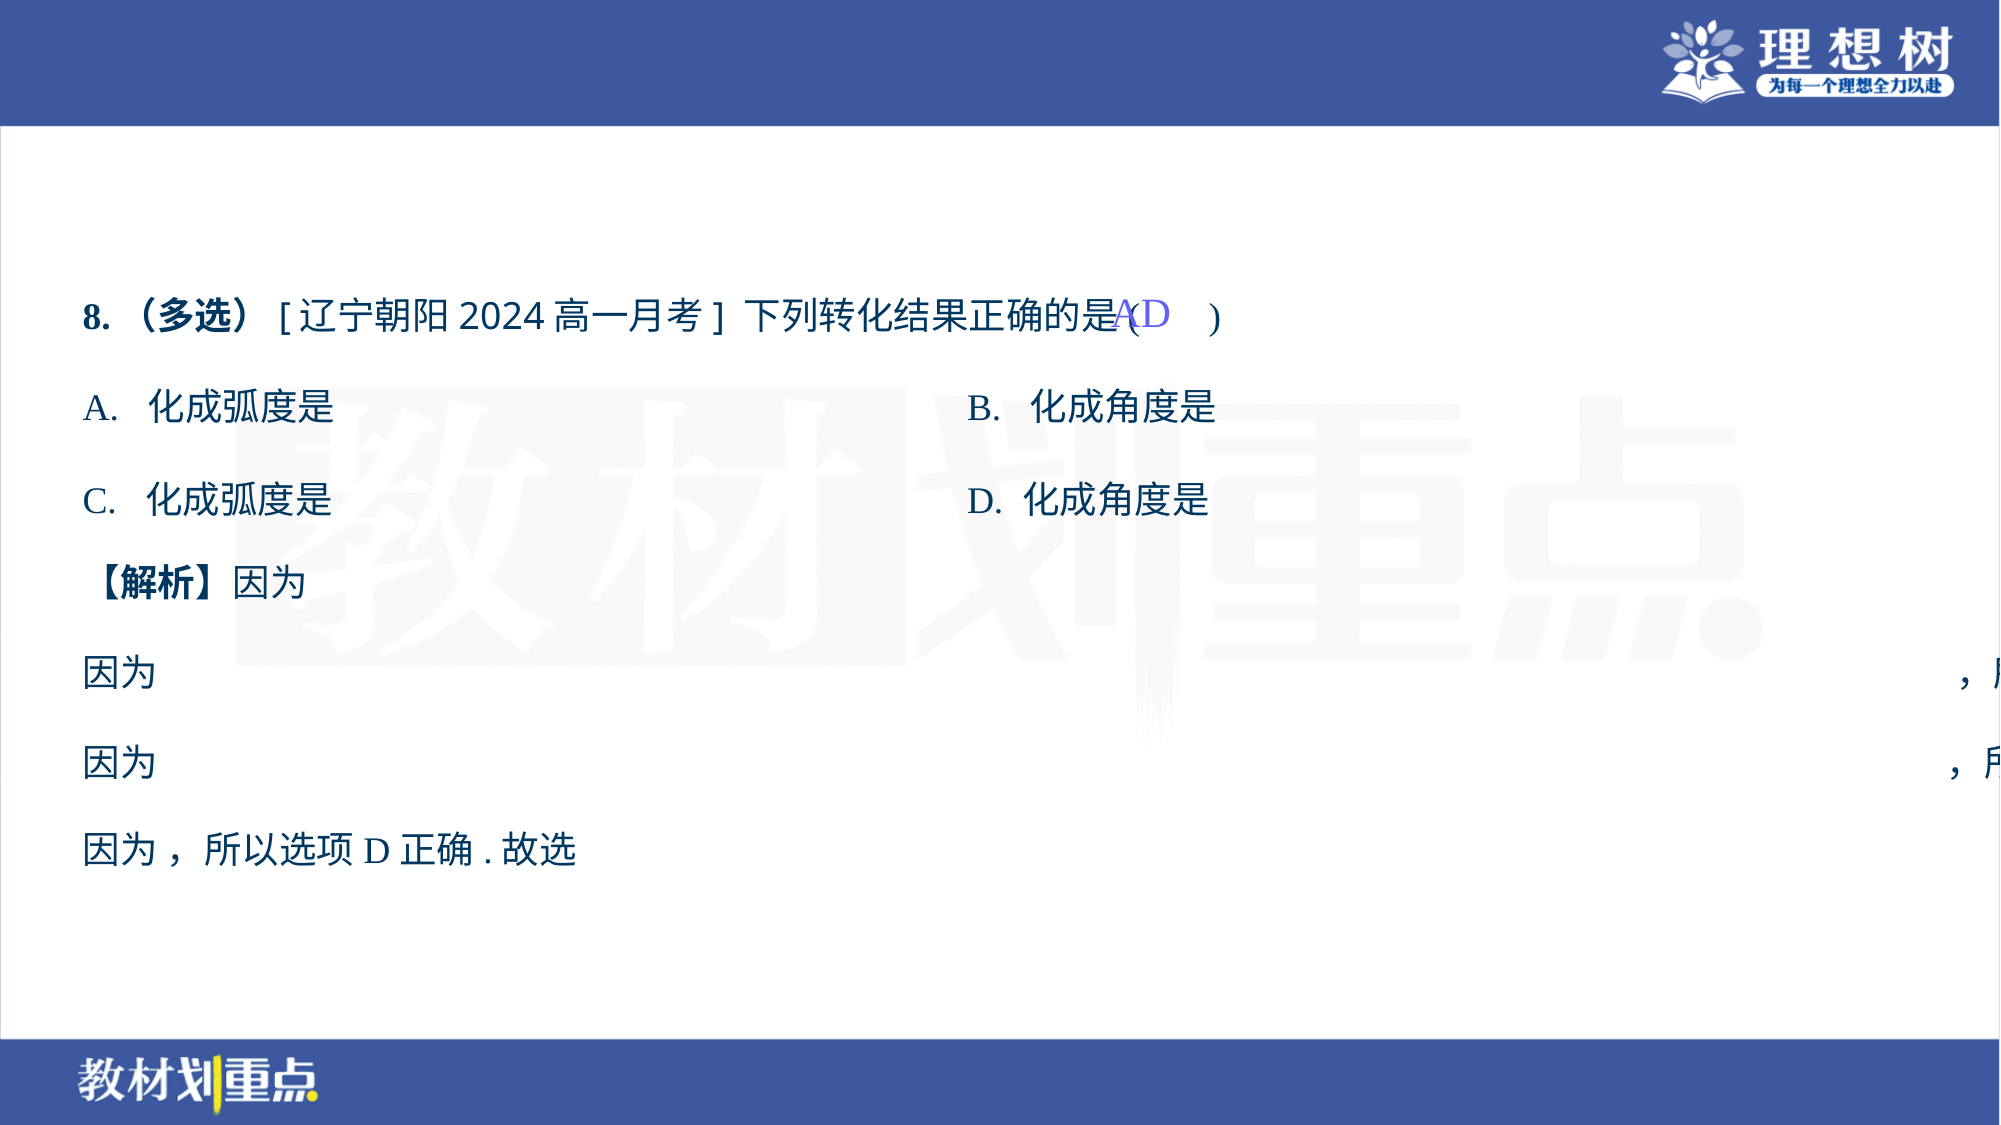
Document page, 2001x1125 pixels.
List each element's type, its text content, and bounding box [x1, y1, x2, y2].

text_box 8.（多选）[辽宁朝阳2024高一月考] 下列转化结果正确的是( ) [82, 270, 1817, 330]
picture [0, 0, 2000, 1125]
picture [1990, 756, 1998, 762]
picture [1990, 749, 2000, 754]
text_box AD [1095, 284, 1187, 334]
